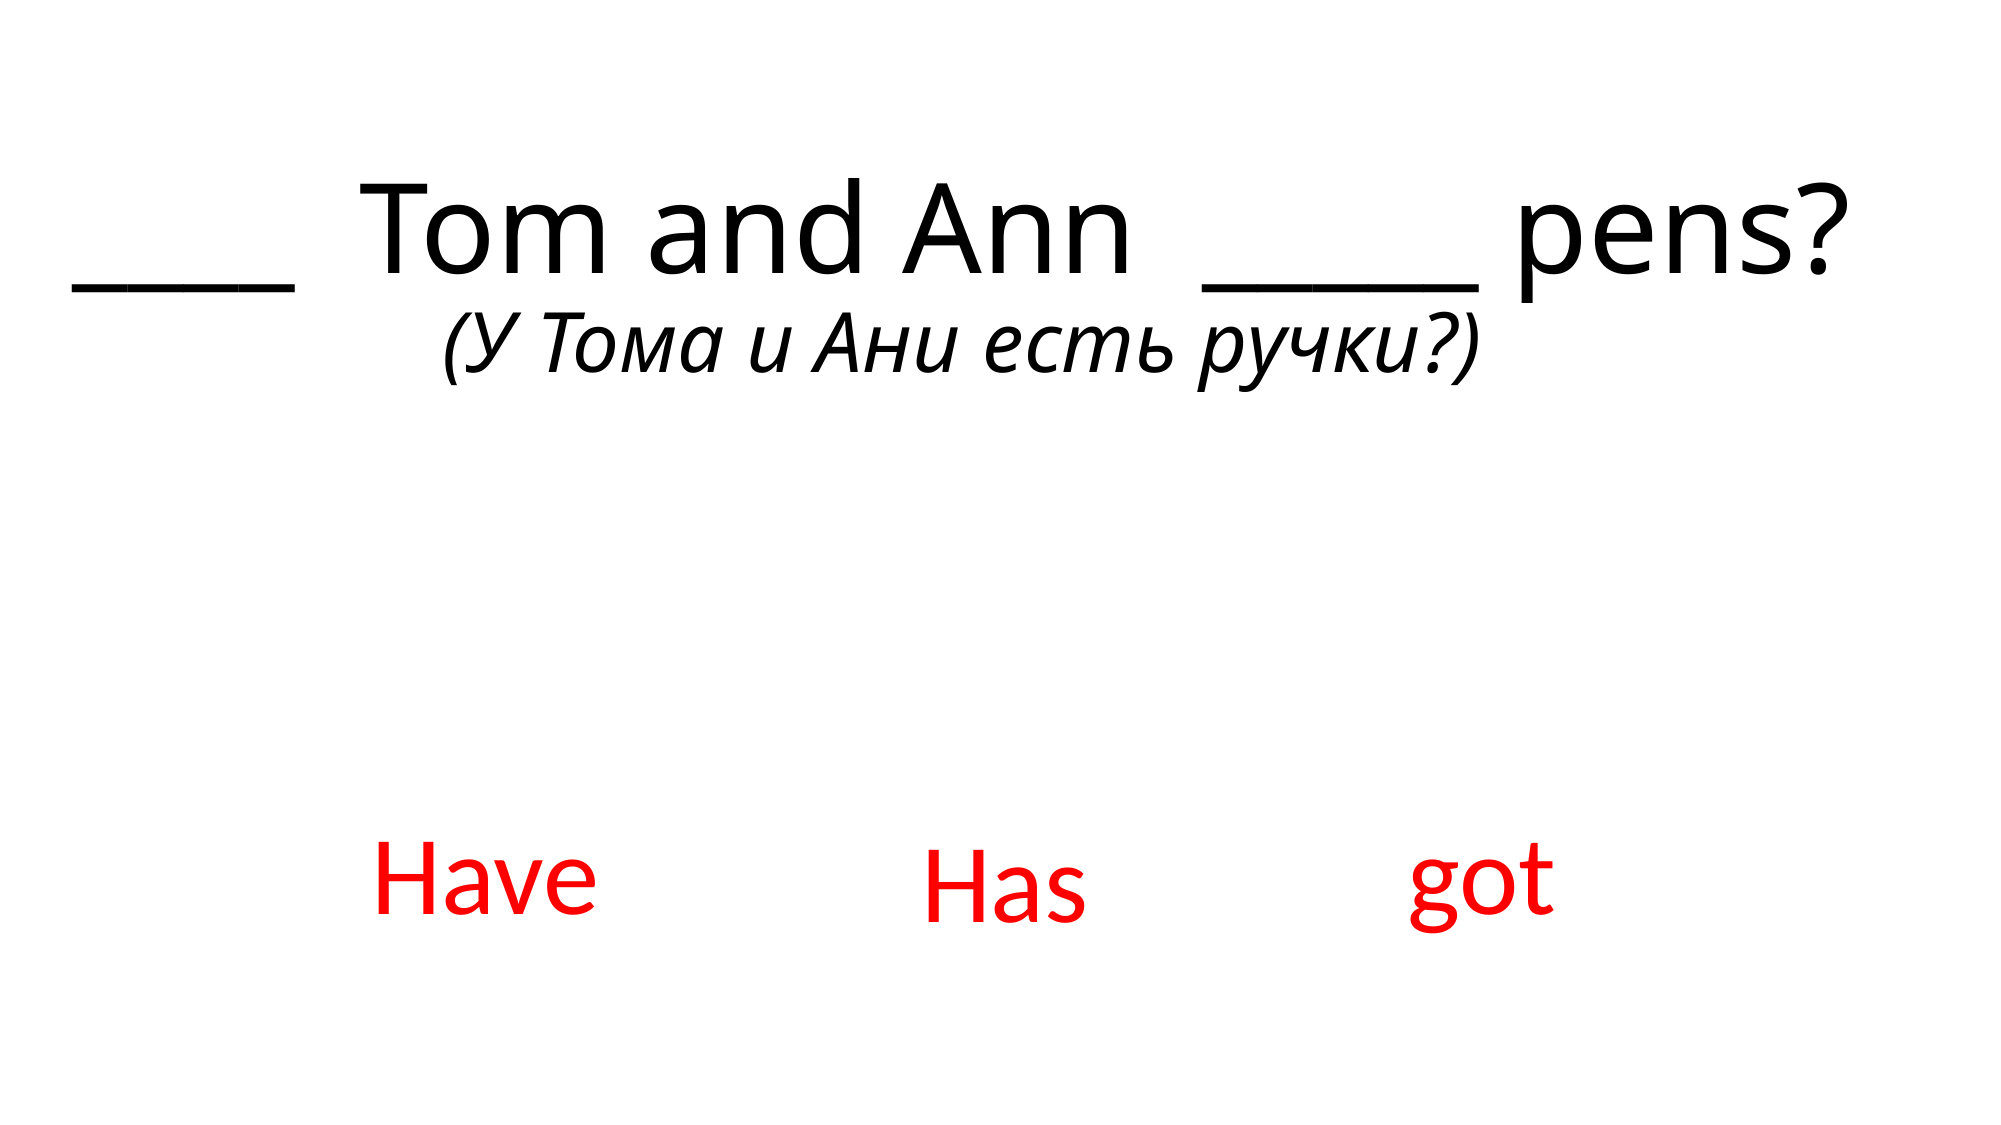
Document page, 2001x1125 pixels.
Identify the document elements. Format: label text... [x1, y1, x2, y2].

text_box Has [906, 802, 1115, 953]
title ____ Tom and Ann _____ pens? (У Тома и Ани есть ручки?) [51, 73, 1873, 484]
text_box Have [356, 794, 629, 944]
text_box got [1392, 794, 1578, 944]
